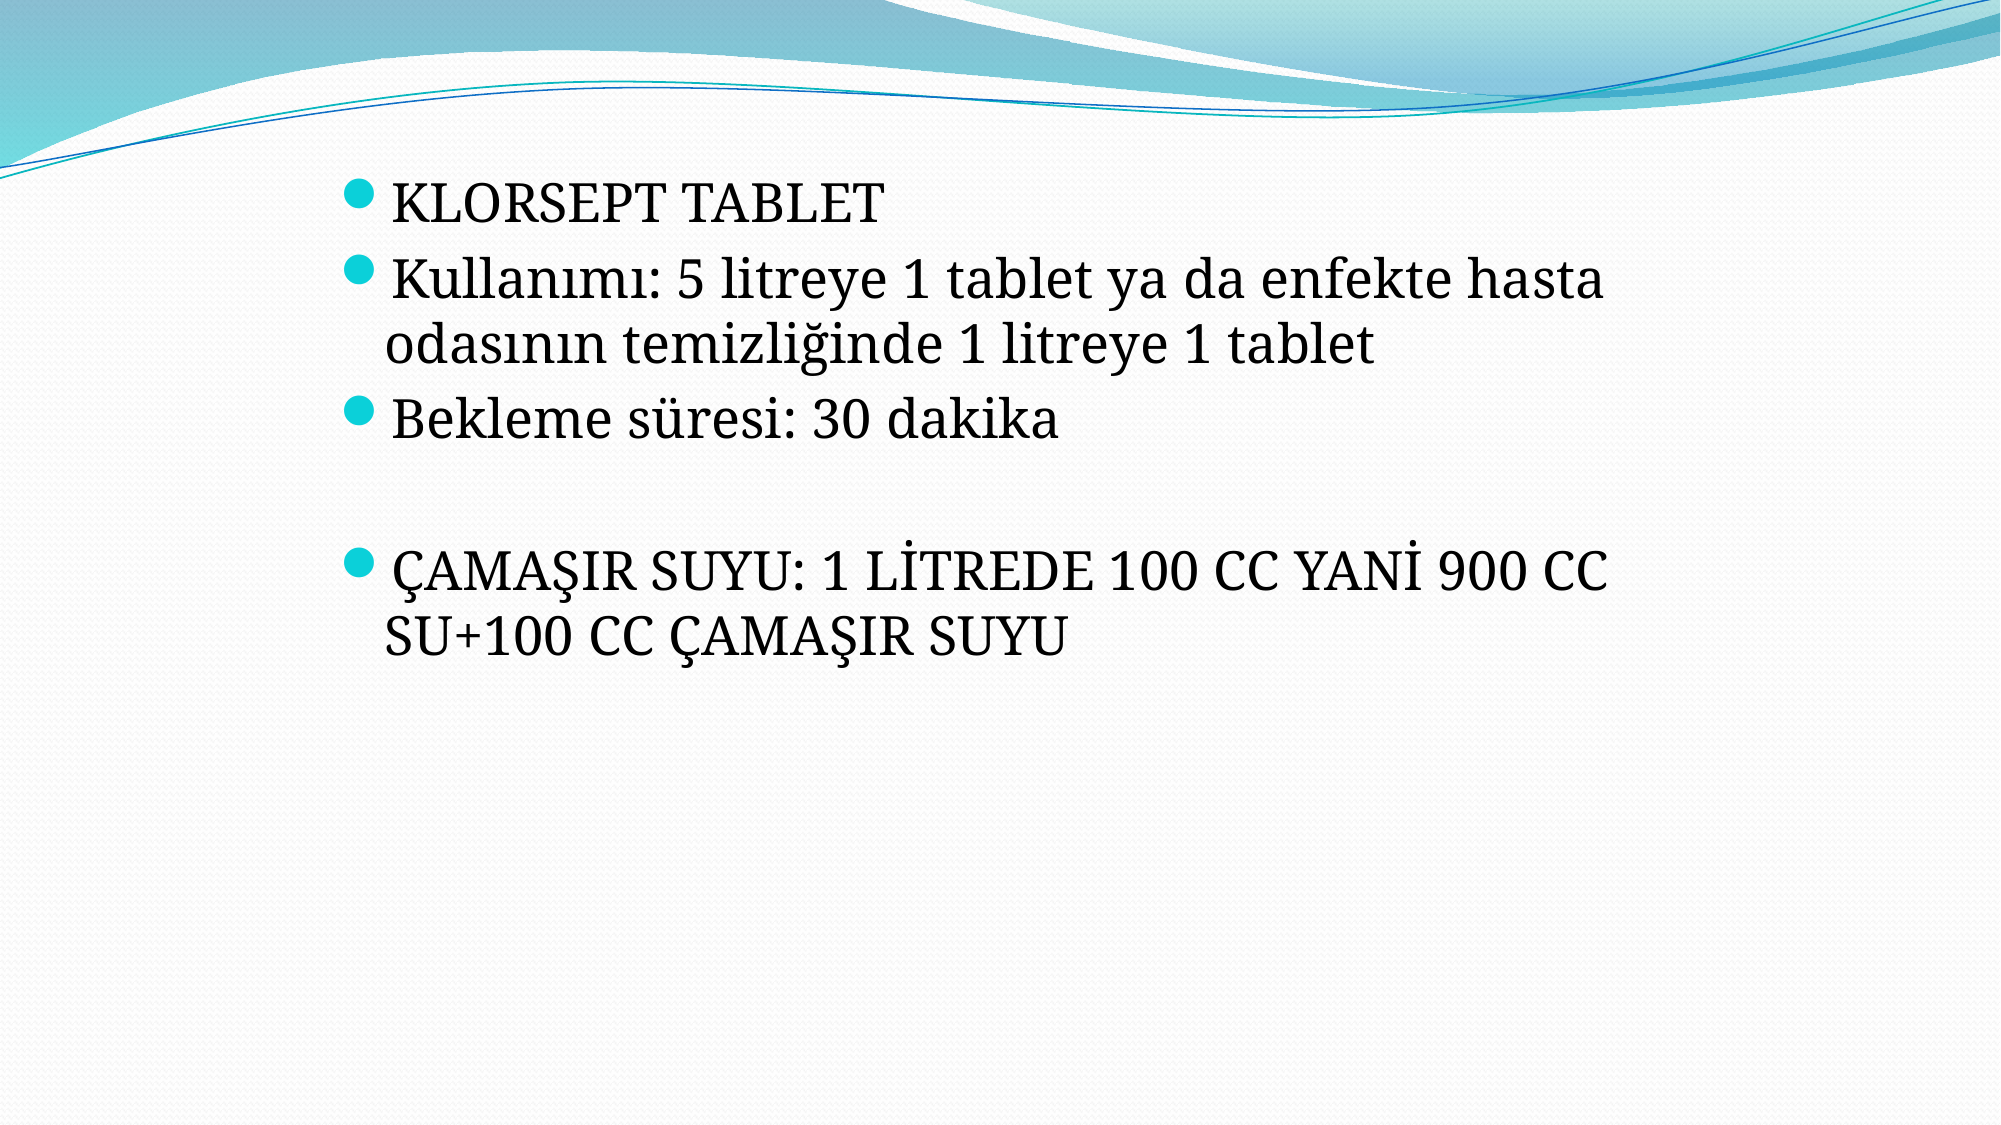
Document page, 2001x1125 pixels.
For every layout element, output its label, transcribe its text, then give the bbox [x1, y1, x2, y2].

list KLORSEPT TABLET Kullanımı: 5 litreye 1 tablet ya da enfekte hasta odasının temizliğinde 1 litreye 1 tablet Bekleme süresi: 30 dakika ÇAMAŞIR SUYU: 1 LİTREDE 100 CC YANİ 900 CC SU+100 CC ÇAMAŞIR SUYU [324, 160, 1675, 1005]
